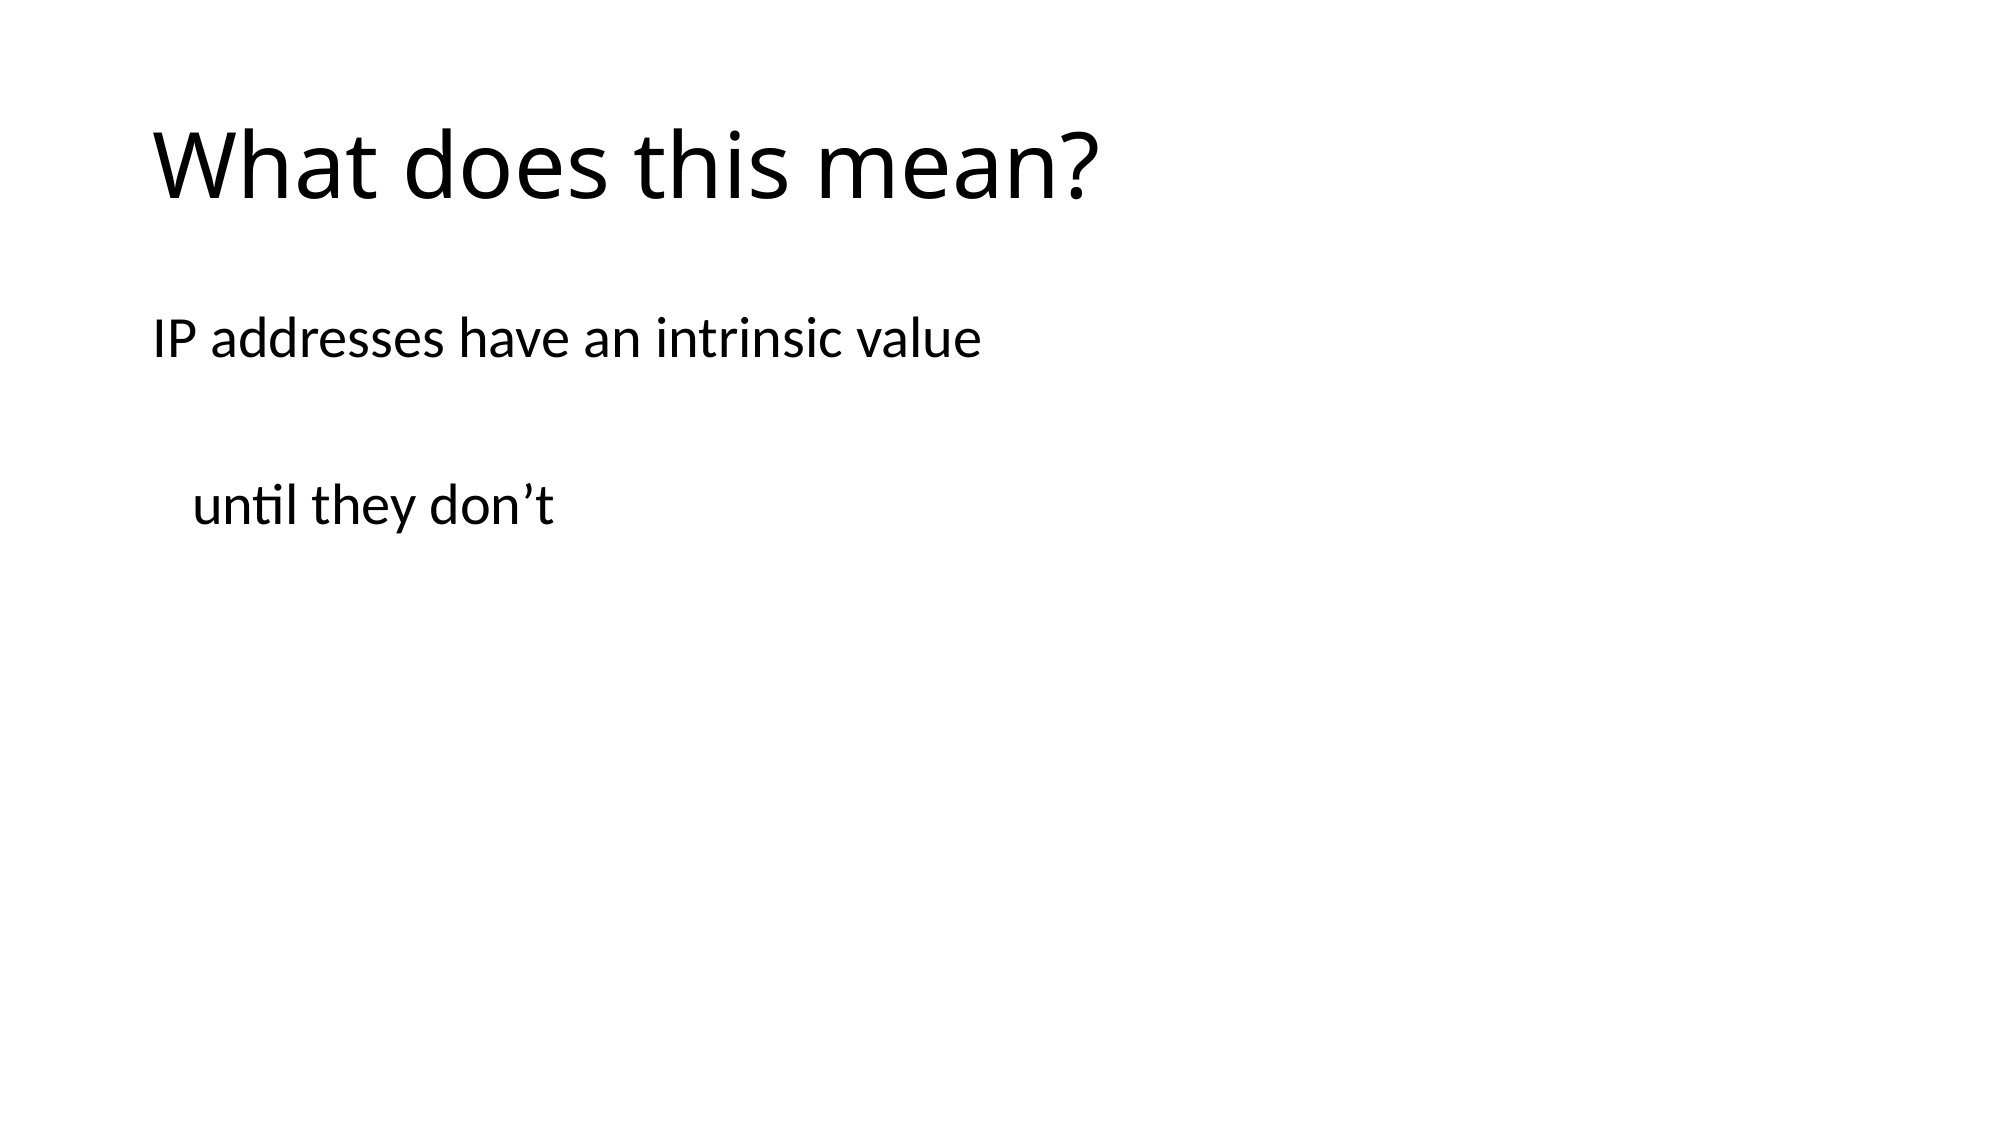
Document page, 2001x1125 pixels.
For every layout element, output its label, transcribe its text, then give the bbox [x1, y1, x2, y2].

list IP addresses have an intrinsic value until they don’t [137, 299, 1863, 1014]
title What does this mean? [137, 59, 1863, 278]
